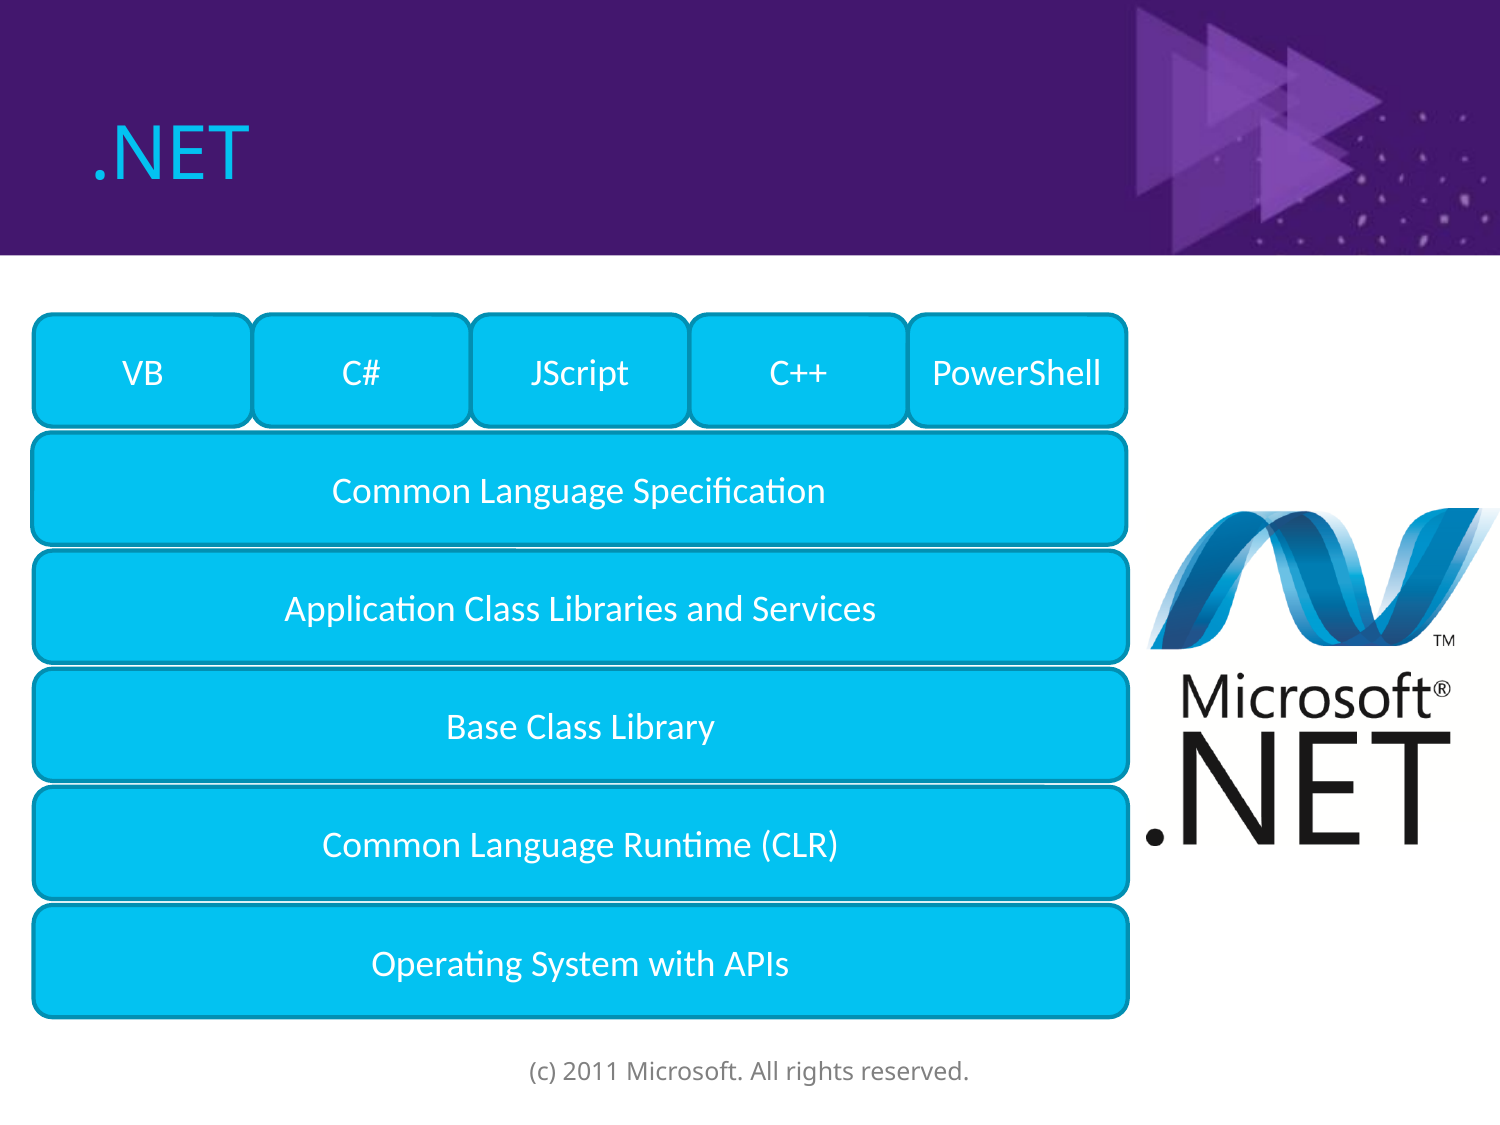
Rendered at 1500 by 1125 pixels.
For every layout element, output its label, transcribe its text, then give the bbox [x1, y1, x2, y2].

text_box C++ [689, 312, 908, 429]
picture [0, 0, 1500, 255]
text_box Common Language Runtime (CLR) [31, 784, 1131, 902]
text_box Base Class Library [31, 666, 1131, 784]
title .NET [75, 56, 1425, 244]
text_box C# [250, 312, 471, 429]
text_box JScript [468, 312, 692, 429]
text_box VB [31, 312, 252, 429]
text_box Common Language Specification [30, 430, 1129, 547]
footer (c) 2011 Microsoft. All rights reserved. [512, 1042, 988, 1103]
text_box PowerShell [905, 312, 1129, 429]
text_box Application Class Libraries and Services [31, 548, 1131, 665]
picture [1146, 508, 1500, 847]
text_box Operating System with APIs [31, 902, 1130, 1020]
